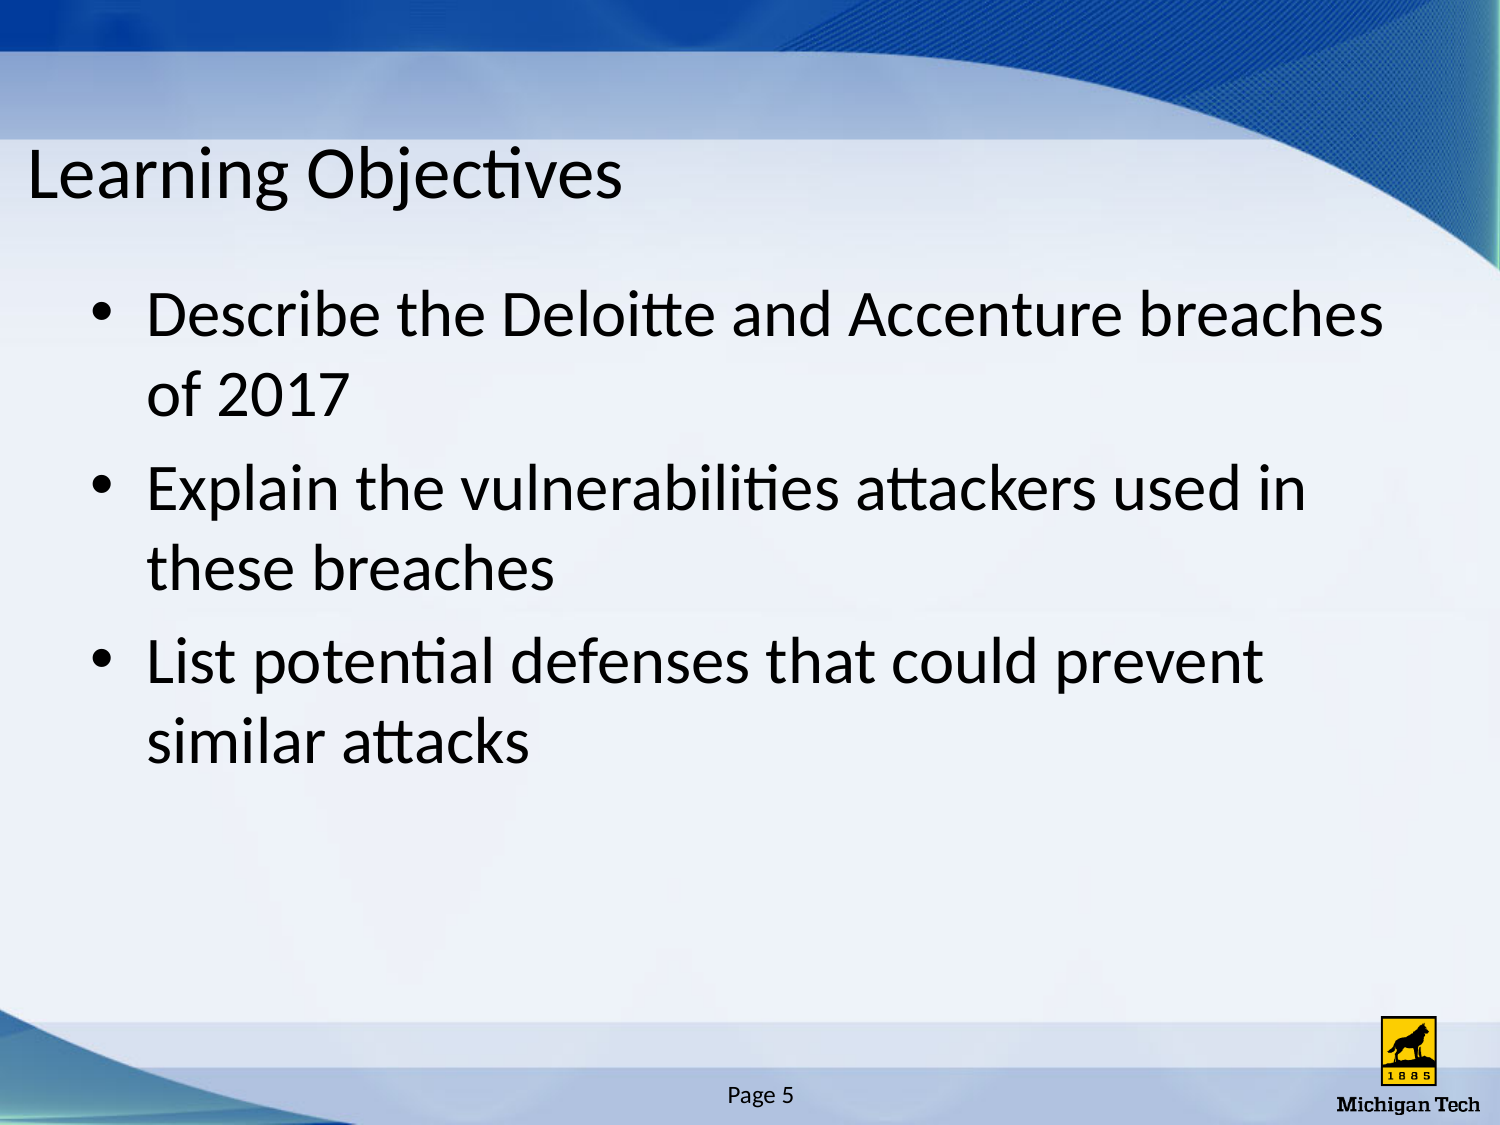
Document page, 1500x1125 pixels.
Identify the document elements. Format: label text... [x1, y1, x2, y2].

list Describe the Deloitte and Accenture breaches of 2017 Explain the vulnerabilities attackers used in these breaches List potential defenses that could prevent similar attacks [75, 262, 1425, 1063]
picture [0, 0, 1500, 1125]
title Learning Objectives [12, 75, 1263, 263]
